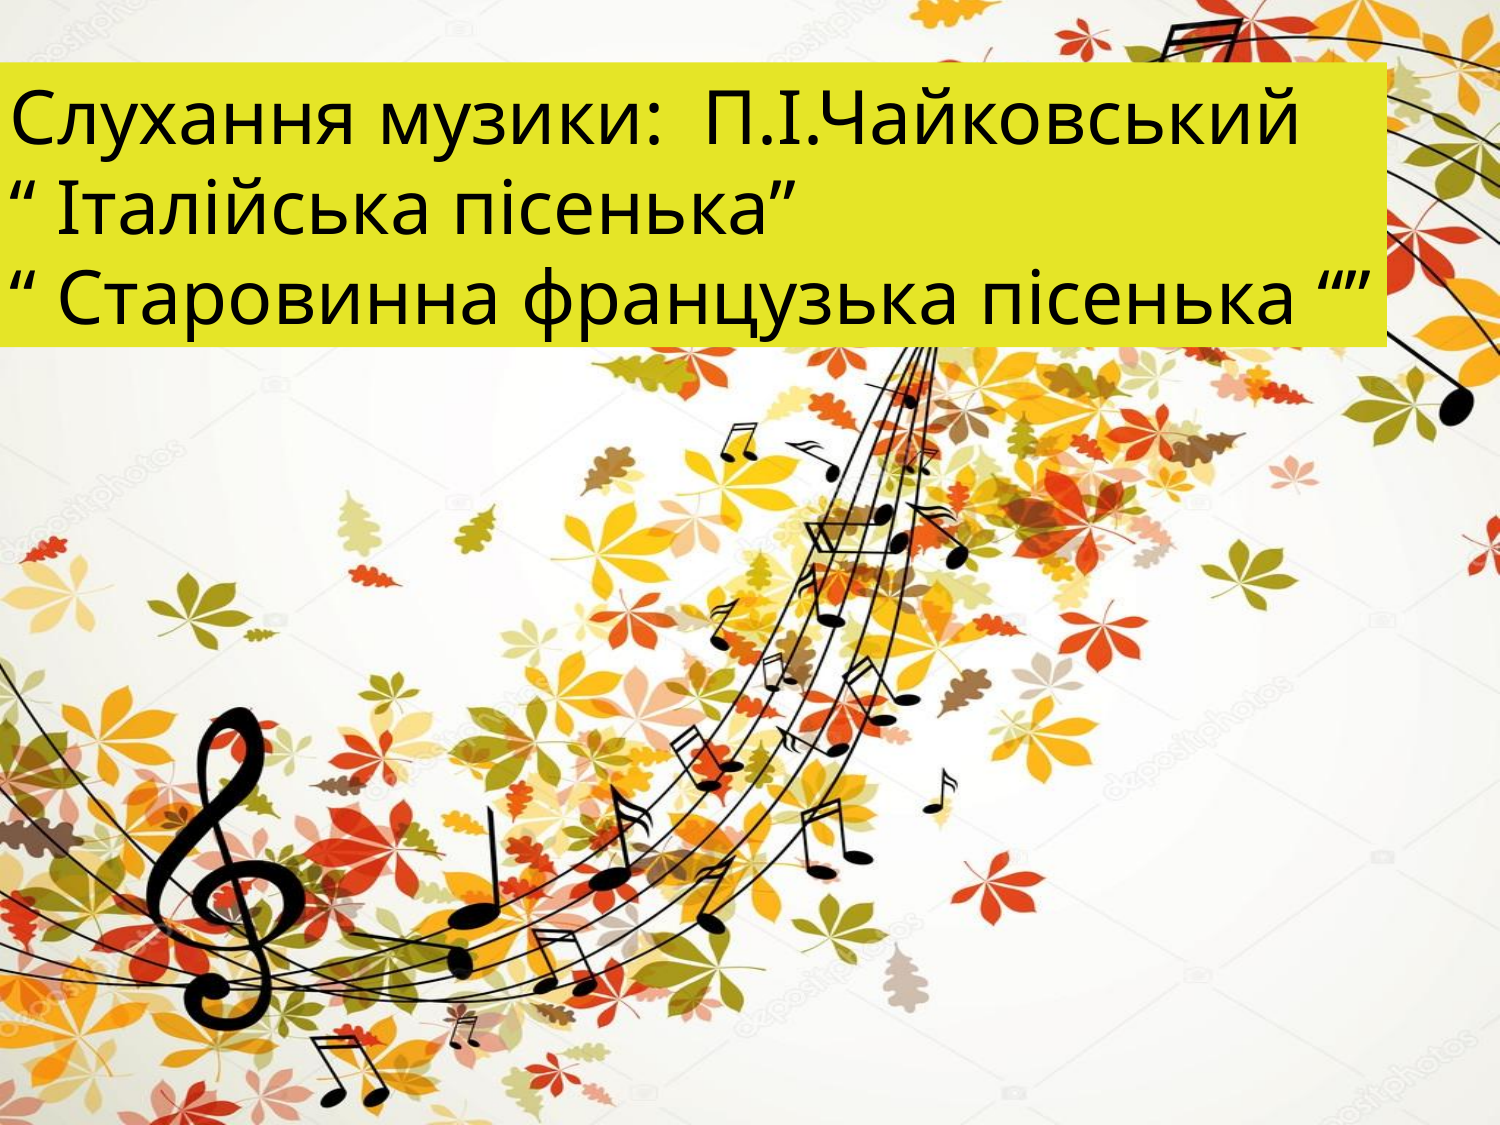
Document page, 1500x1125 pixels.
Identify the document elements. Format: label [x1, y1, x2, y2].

title [0, 0, 1500, 1125]
